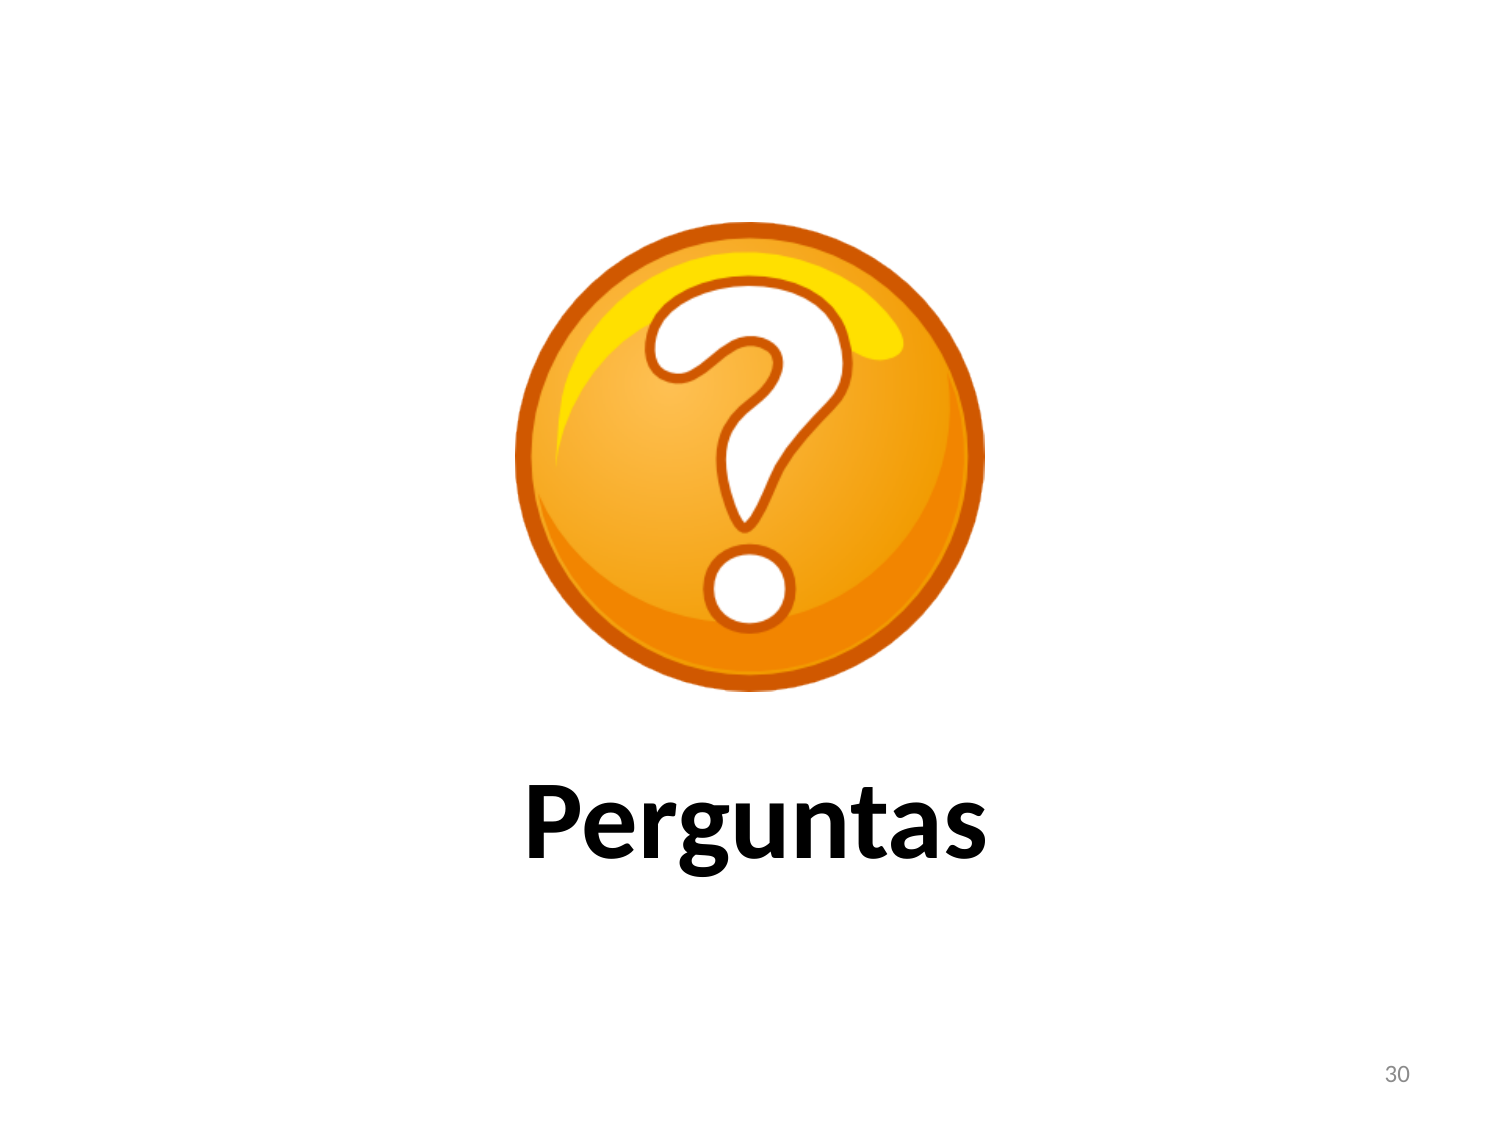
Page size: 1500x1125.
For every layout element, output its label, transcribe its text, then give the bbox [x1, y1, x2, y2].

picture [515, 222, 985, 692]
slide_number 30 [1074, 1042, 1425, 1103]
text_box Perguntas [509, 738, 1004, 888]
